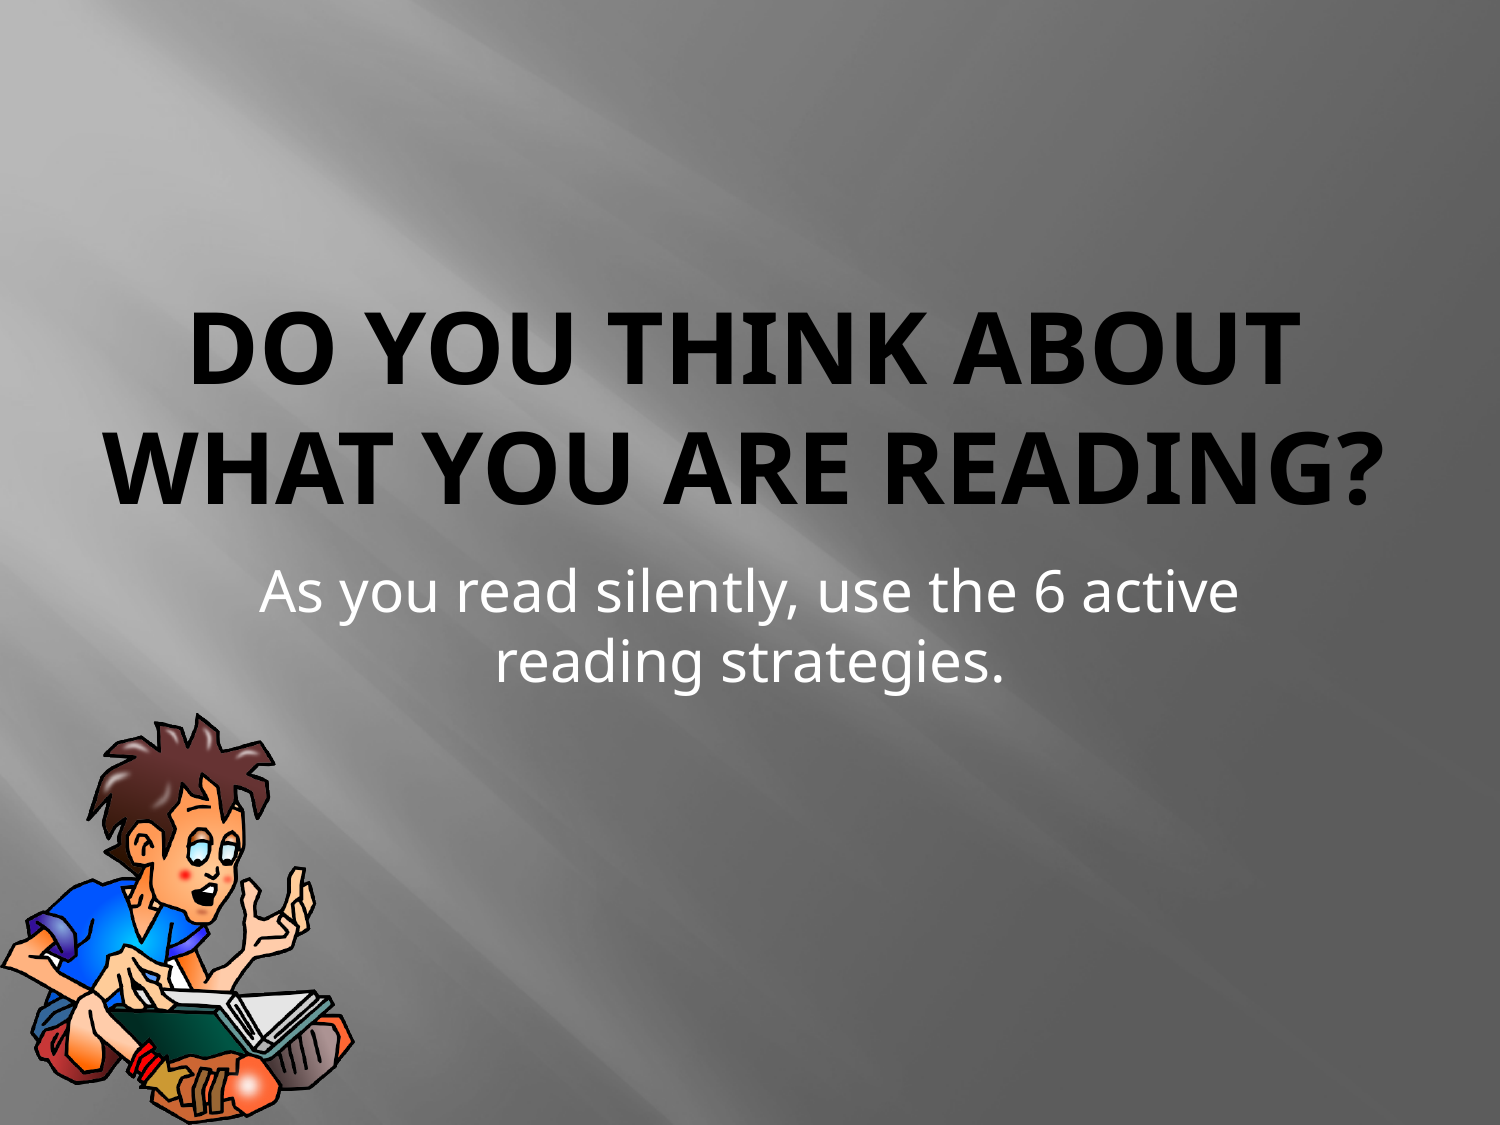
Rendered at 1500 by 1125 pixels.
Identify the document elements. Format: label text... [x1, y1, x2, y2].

picture [0, 713, 355, 1125]
title Do you think about what you are reading? [69, 224, 1420, 525]
subtitle As you read silently, use the 6 active reading strategies. [225, 546, 1275, 834]
